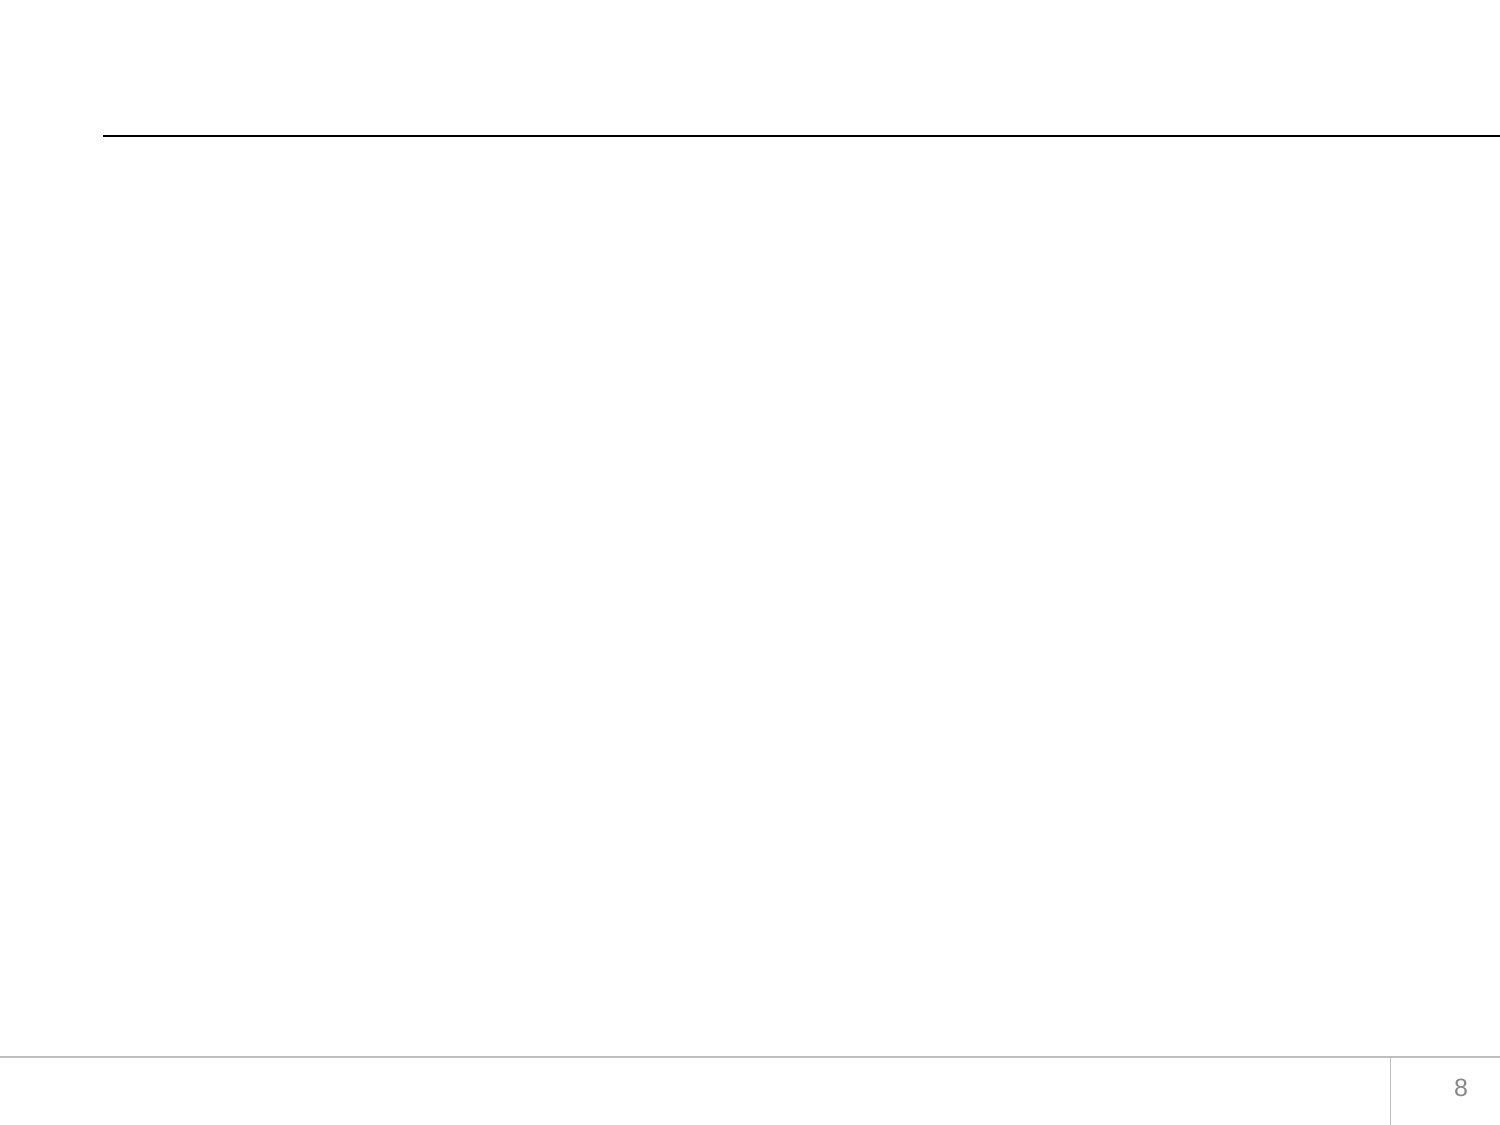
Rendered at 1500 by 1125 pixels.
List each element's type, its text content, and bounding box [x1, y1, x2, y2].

slide_number 7 [1391, 1056, 1484, 1117]
